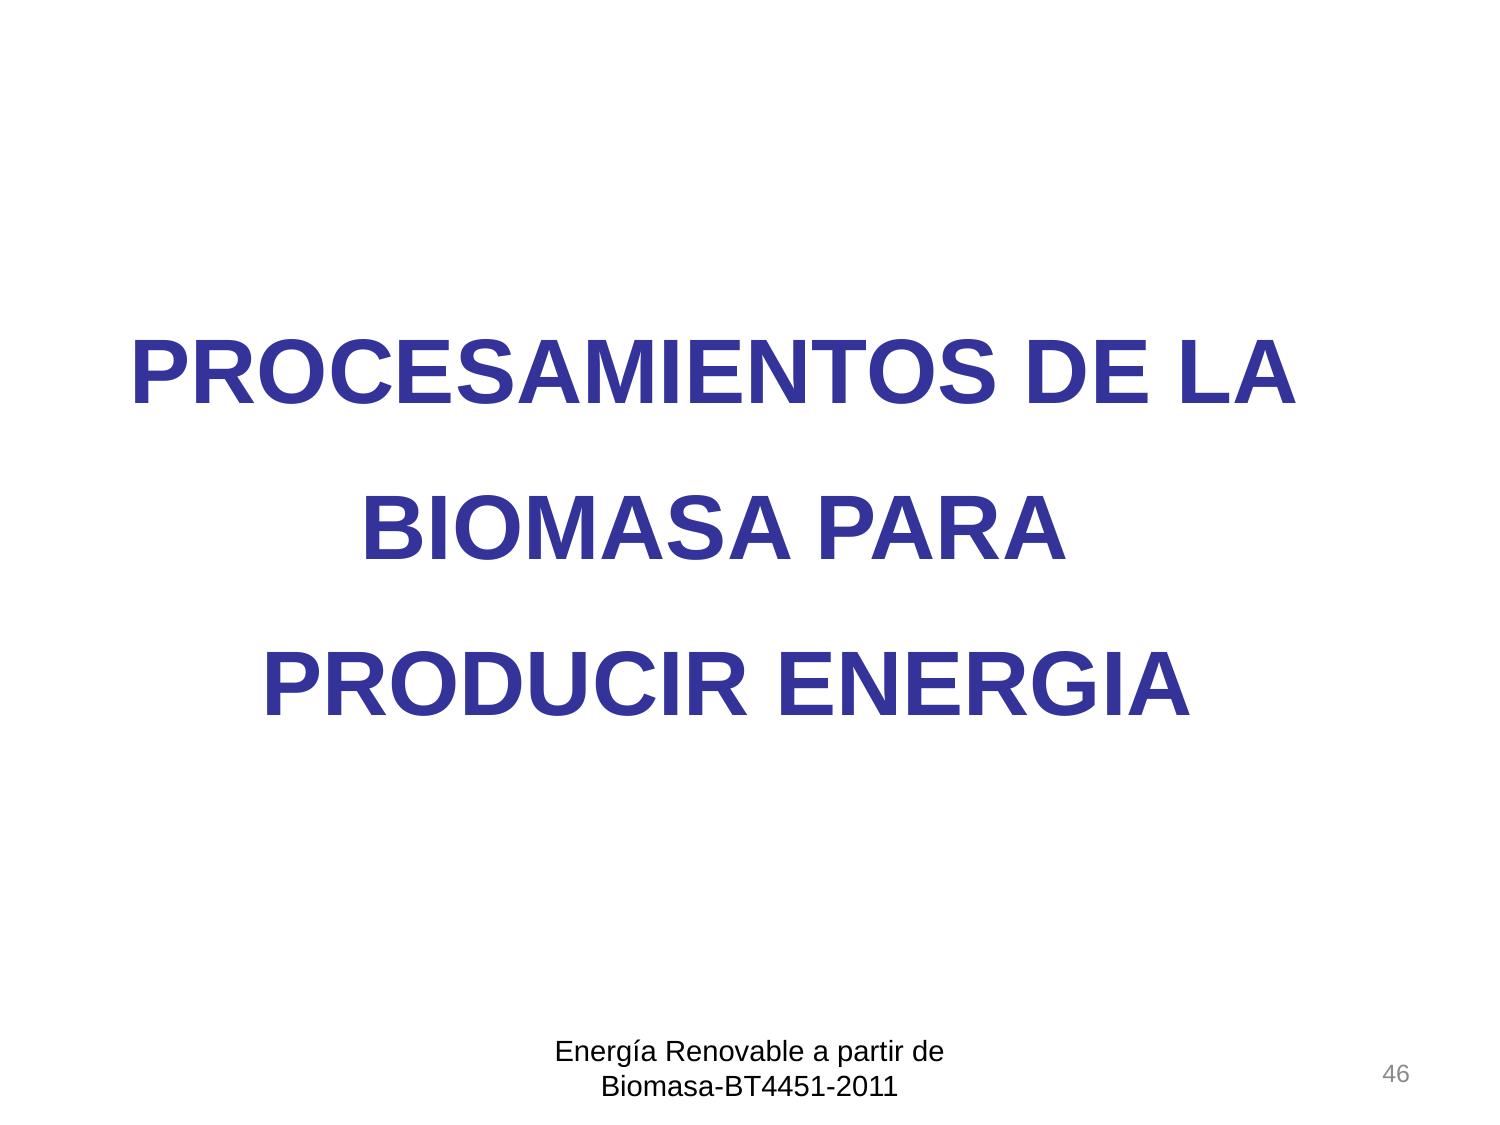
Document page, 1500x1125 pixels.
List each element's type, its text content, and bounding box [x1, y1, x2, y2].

footer Energía Renovable a partir de Biomasa-BT4451-2011 [512, 1024, 988, 1103]
text_box 46 [1074, 1042, 1425, 1103]
text_box PROCESAMIENTOS DE LA BIOMASA PARA PRODUCIR ENERGIA [93, 304, 1336, 741]
